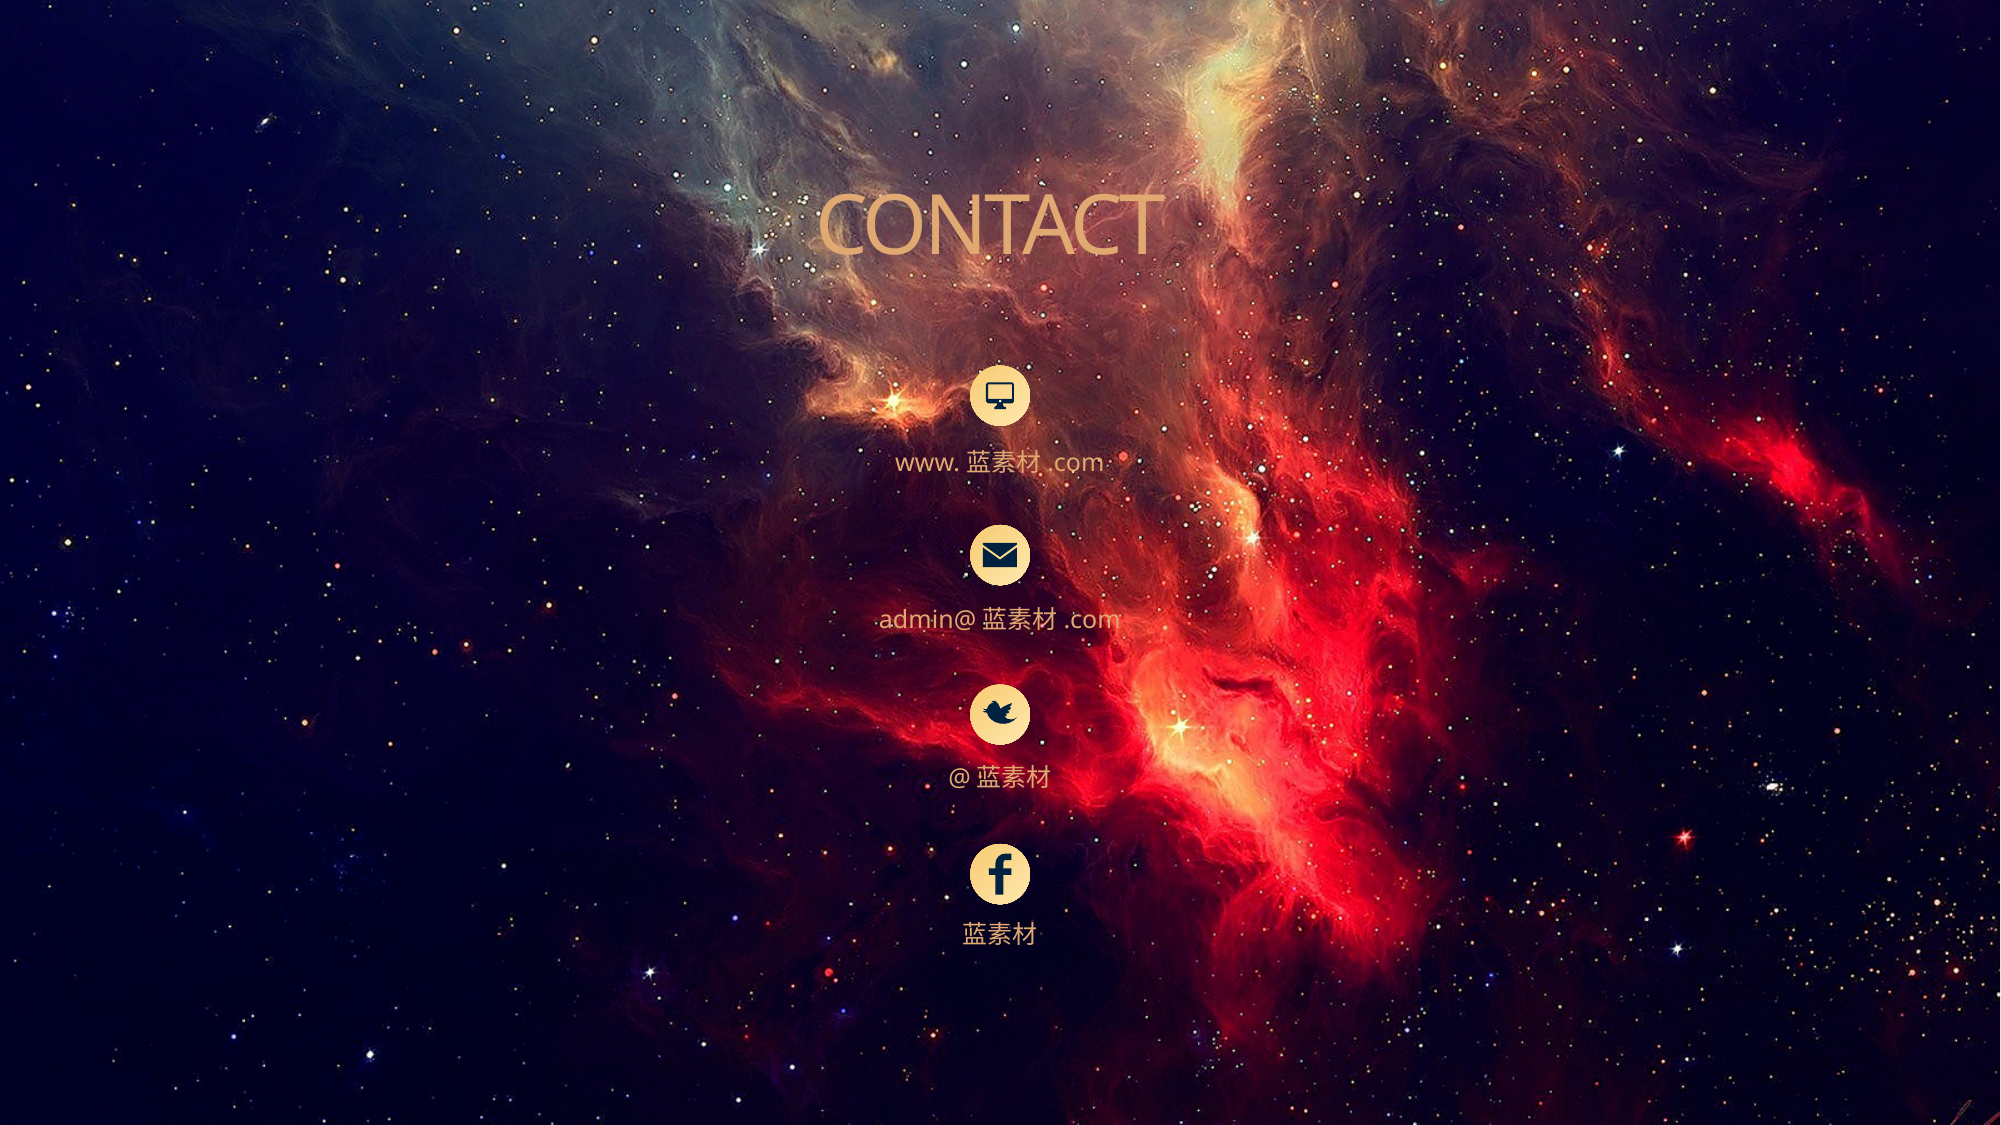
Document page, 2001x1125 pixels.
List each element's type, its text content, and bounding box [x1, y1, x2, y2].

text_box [970, 524, 1030, 586]
text_box admin@蓝素材.com [820, 598, 1179, 639]
text_box CONTACT [805, 166, 1195, 277]
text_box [970, 843, 1030, 905]
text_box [970, 365, 1030, 426]
text_box @蓝素材 [871, 755, 1129, 796]
picture [0, 0, 2001, 1125]
text_box 蓝素材 [871, 913, 1129, 954]
text_box www.蓝素材.com [829, 441, 1171, 482]
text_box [970, 684, 1030, 745]
